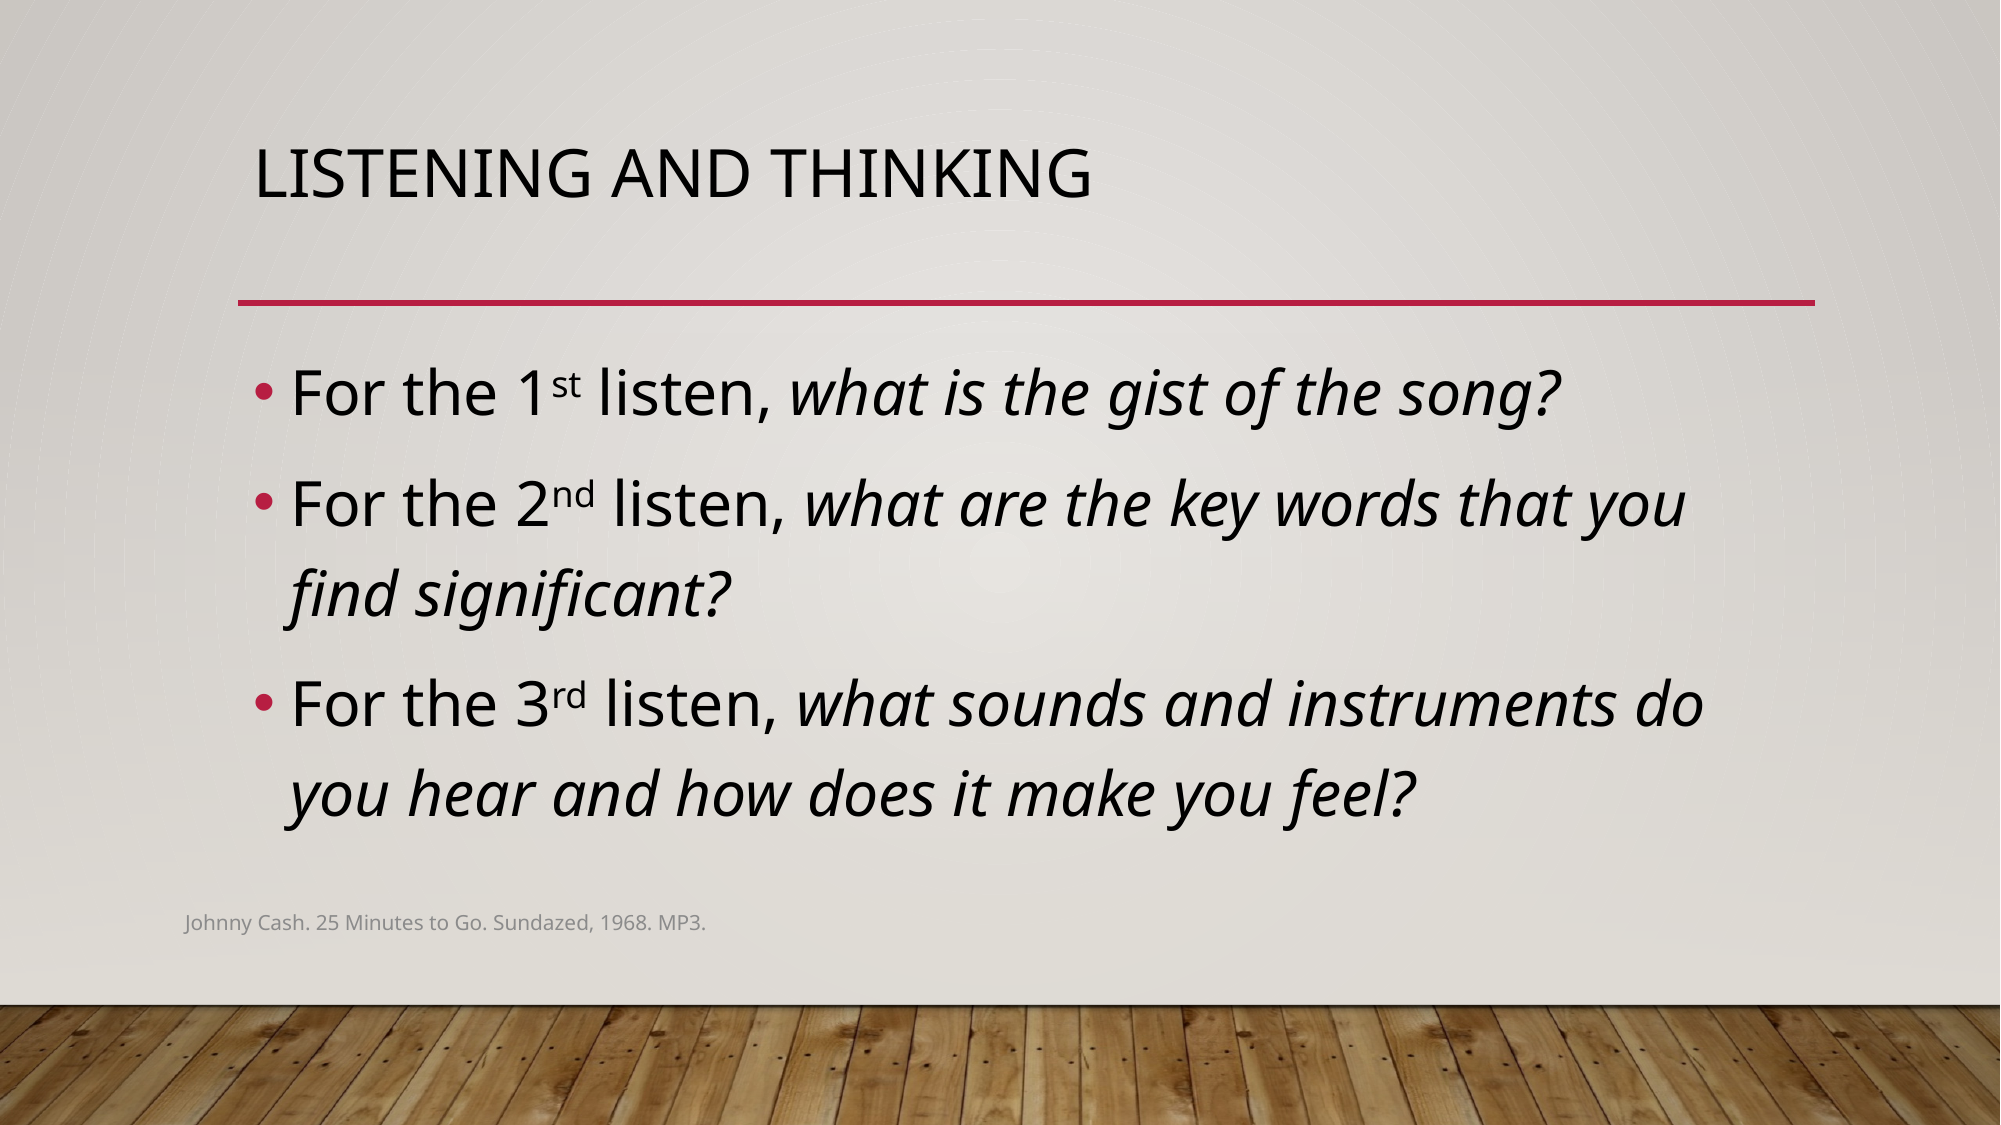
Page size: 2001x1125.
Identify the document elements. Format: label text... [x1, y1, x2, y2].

picture [0, 1005, 2000, 1125]
footer Johnny Cash. 25 Minutes to Go. Sundazed, 1968. MP3. [169, 896, 1145, 948]
list For the 1st listen, what is the gist of the song? For the 2nd listen, what are the key words that you find significant? For the 3rd listen, what sounds and instruments do you hear and how does it make you feel? [238, 330, 1814, 897]
title Listening and thinking [238, 131, 1814, 305]
